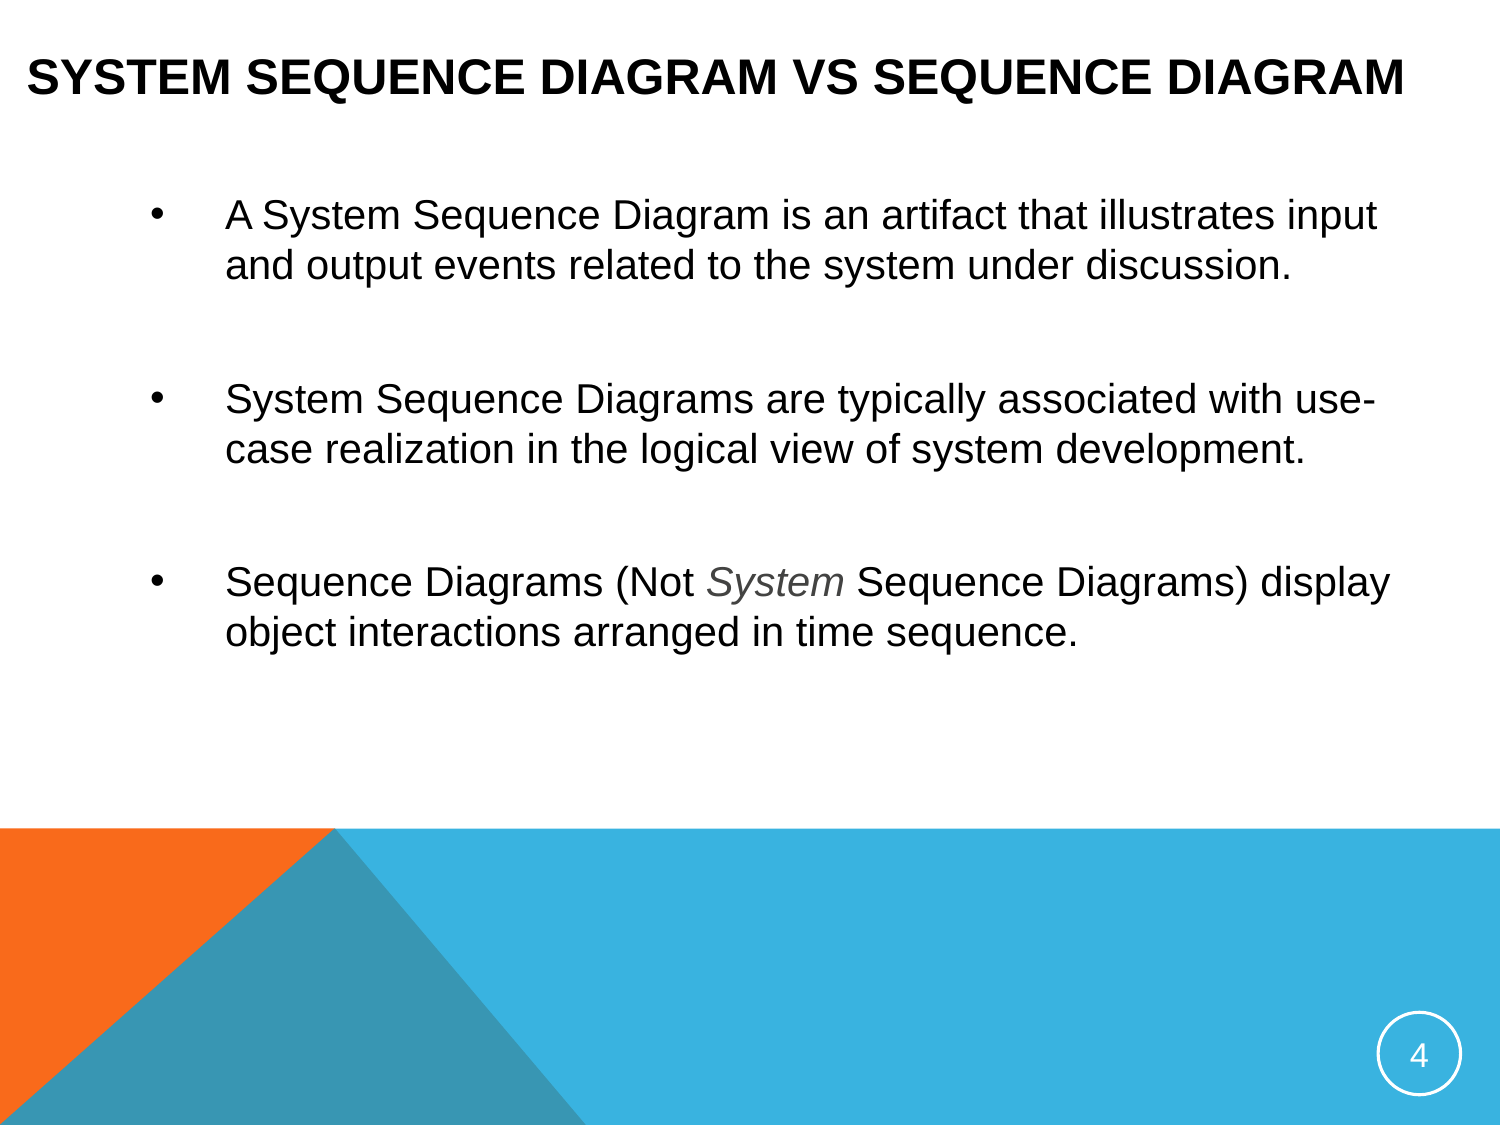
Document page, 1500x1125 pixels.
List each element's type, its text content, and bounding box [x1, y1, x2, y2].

list A System Sequence Diagram is an artifact that illustrates input and output events related to the system under discussion. System Sequence Diagrams are typically associated with use-case realization in the logical view of system development. Sequence Diagrams (Not System Sequence Diagrams) display object interactions arranged in time sequence. [135, 180, 1463, 832]
title System Sequence Diagram vs Sequence Diagram [11, 11, 1460, 137]
slide_number 4 [1376, 1010, 1463, 1097]
